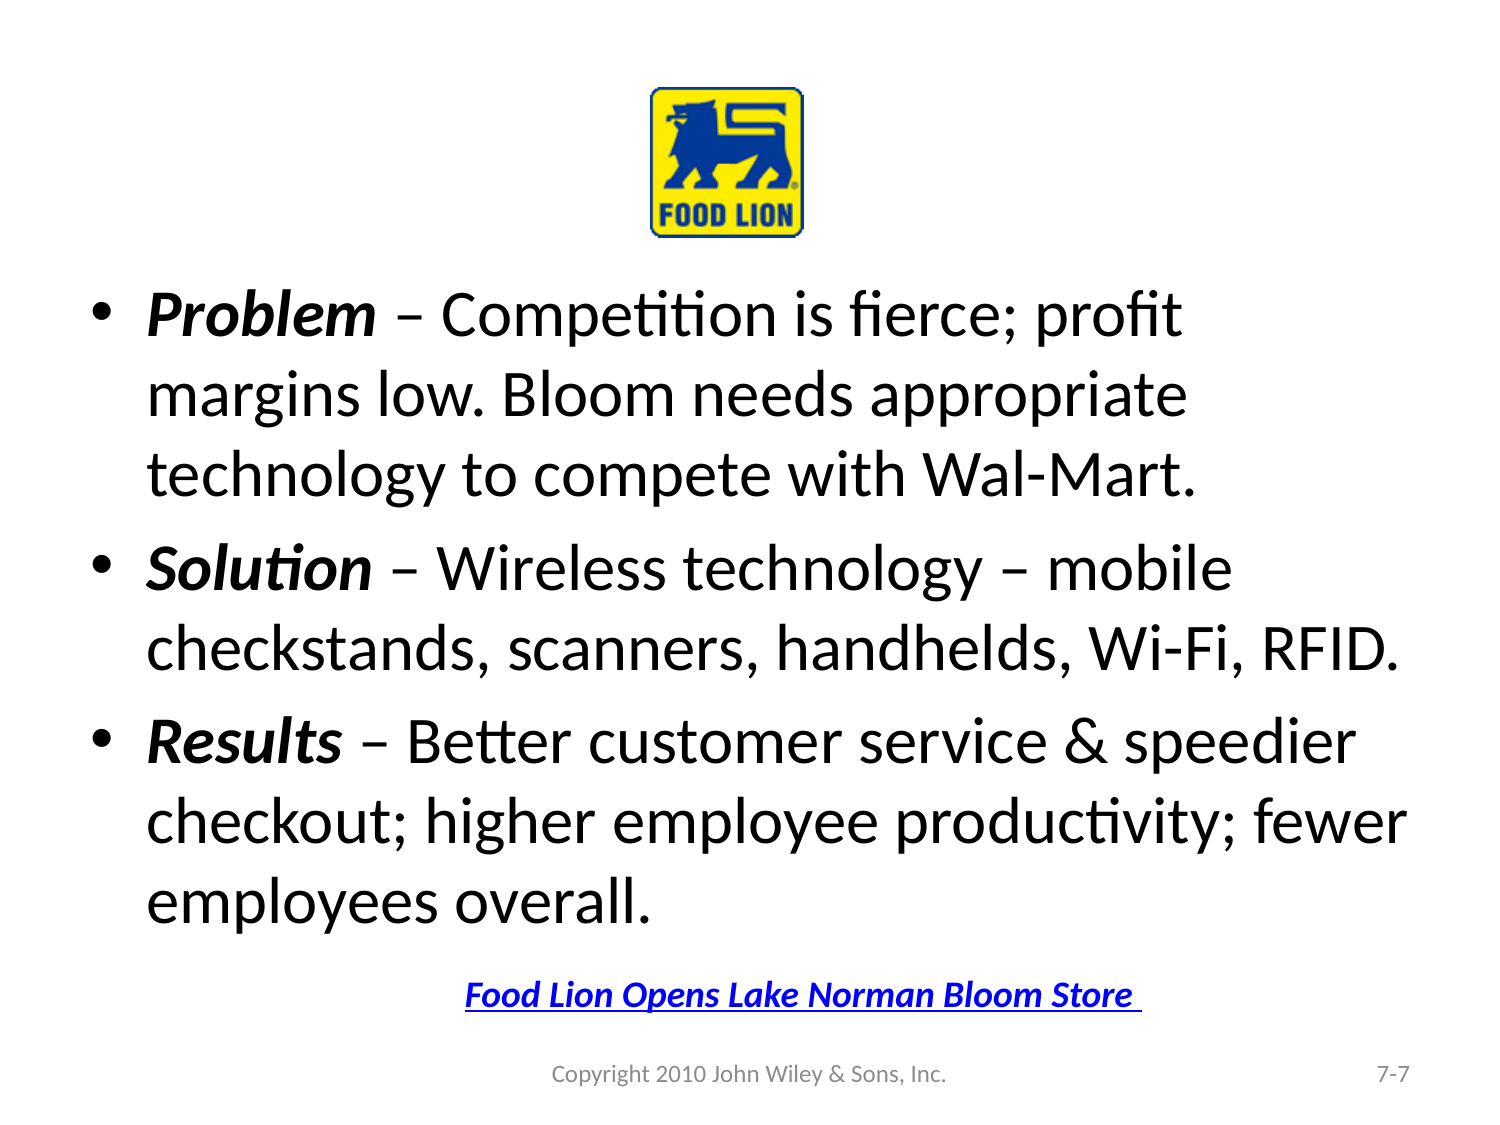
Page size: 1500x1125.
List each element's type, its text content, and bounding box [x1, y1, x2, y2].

text_box Food Lion Opens Lake Norman Bloom Store [449, 962, 1200, 1023]
list Problem – Competition is fierce; profit margins low. Bloom needs appropriate technology to compete with Wal-Mart. Solution – Wireless technology – mobile checkstands, scanners, handhelds, Wi-Fi, RFID. Results – Better customer service & speedier checkout; higher employee productivity; fewer employees overall. [75, 262, 1425, 1005]
slide_number 7-7 [1074, 1042, 1425, 1103]
footer Copyright 2010 John Wiley & Sons, Inc. [512, 1042, 988, 1103]
picture [649, 87, 804, 238]
